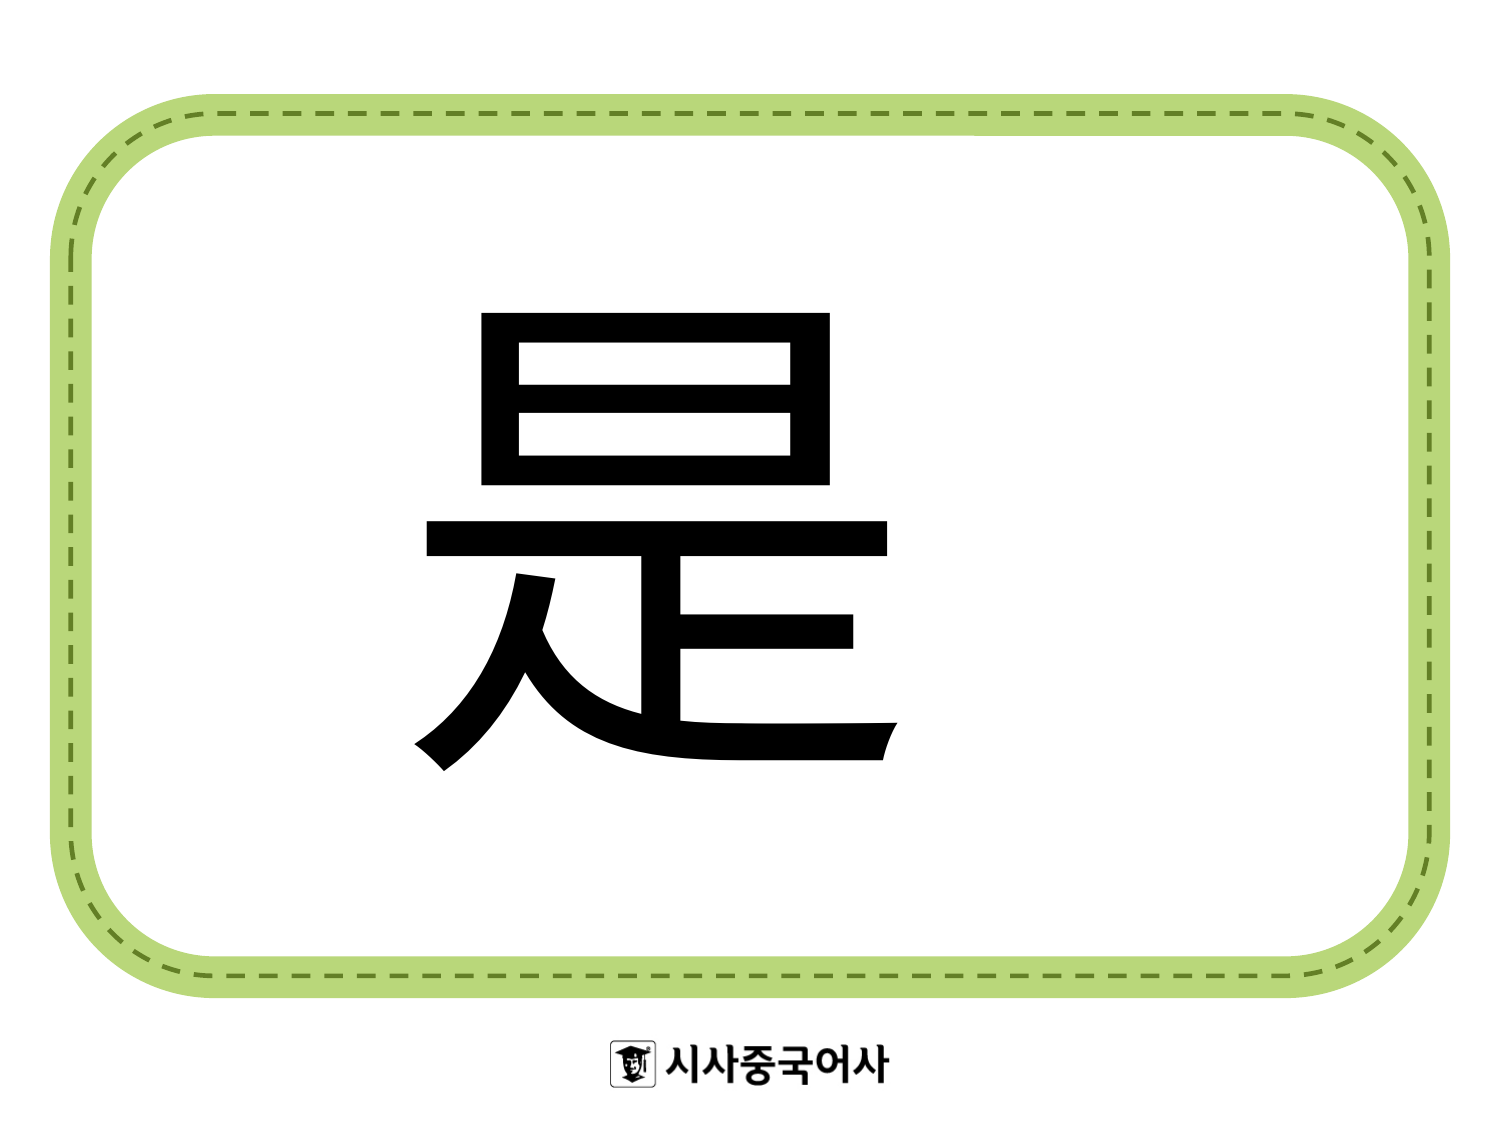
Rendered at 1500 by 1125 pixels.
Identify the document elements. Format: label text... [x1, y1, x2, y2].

text_box 是 [145, 189, 1354, 853]
picture [602, 1034, 898, 1094]
